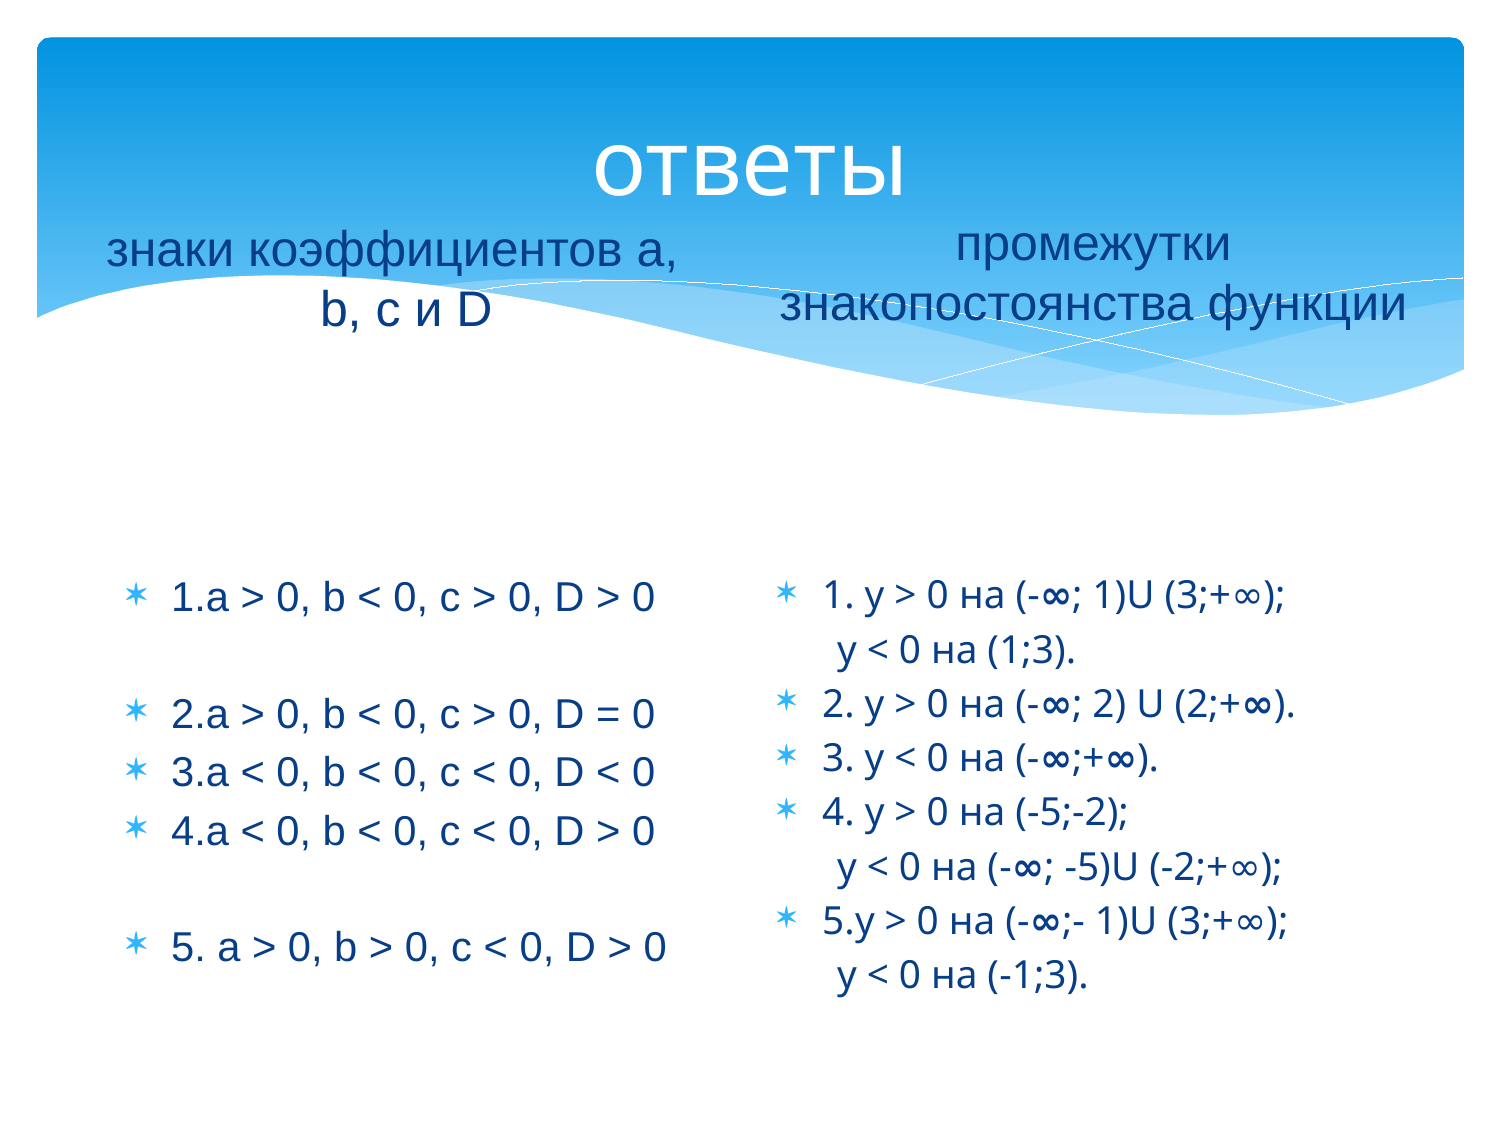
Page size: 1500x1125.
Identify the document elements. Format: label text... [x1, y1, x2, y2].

list промежутки знакопостоянства функции [761, 184, 1425, 357]
list знаки коэффициентов a, b, c и D [75, 196, 738, 357]
list 1.a > 0, b < 0, c > 0, D > 0 2.a > 0, b < 0, c > 0, D = 0 3.a < 0, b < 0, c < 0, D < 0 4.a < 0, b < 0, c < 0, D > 0 5. a > 0, b > 0, c < 0, D > 0 [111, 562, 738, 1005]
title ответы [75, 55, 1425, 261]
list 1. y > 0 на (-∞; 1)U (3;+∞); y < 0 на (1;3). 2. y > 0 на (-∞; 2) U (2;+∞). 3. y < 0 на (-∞;+∞). 4. y > 0 на (-5;-2); y < 0 на (-∞; -5)U (-2;+∞); 5.y > 0 на (-∞;- 1)U (3;+∞); y < 0 на (-1;3). [761, 562, 1389, 1005]
